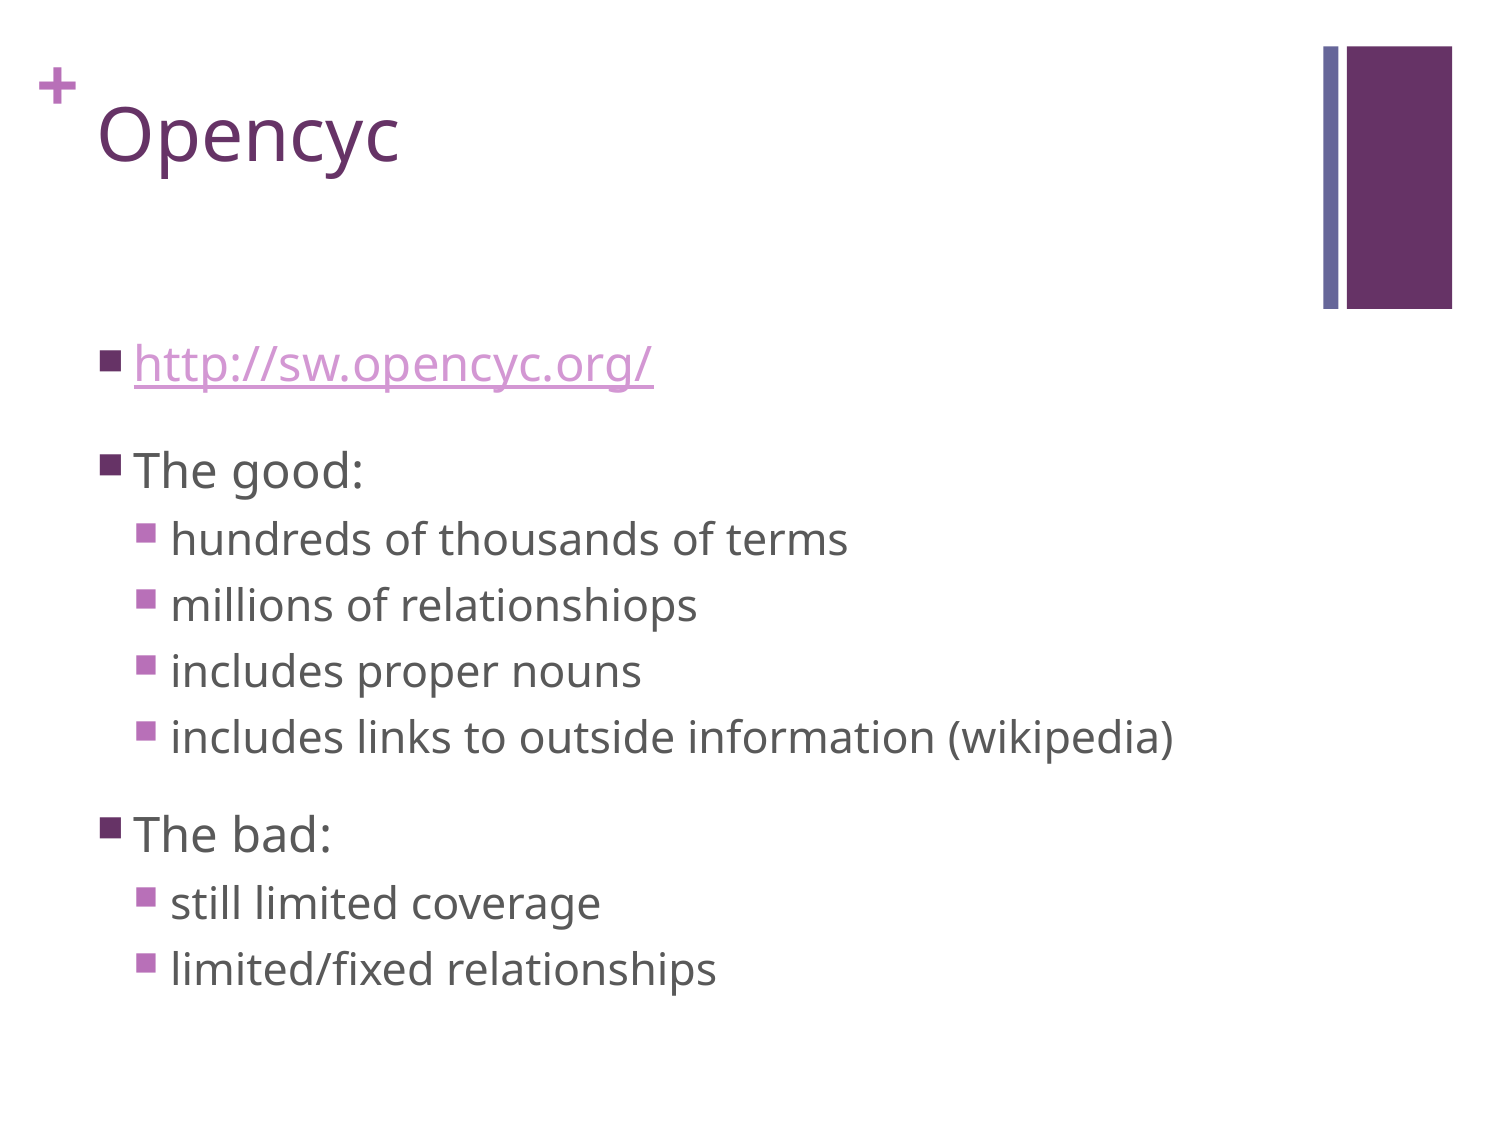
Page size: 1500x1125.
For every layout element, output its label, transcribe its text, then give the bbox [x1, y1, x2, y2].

list http://sw.opencyc.org/ The good: hundreds of thousands of terms millions of relationshiops includes proper nouns includes links to outside information (wikipedia) The bad: still limited coverage limited/fixed relationships [81, 324, 1322, 1005]
title Opencyc [81, 79, 1322, 263]
